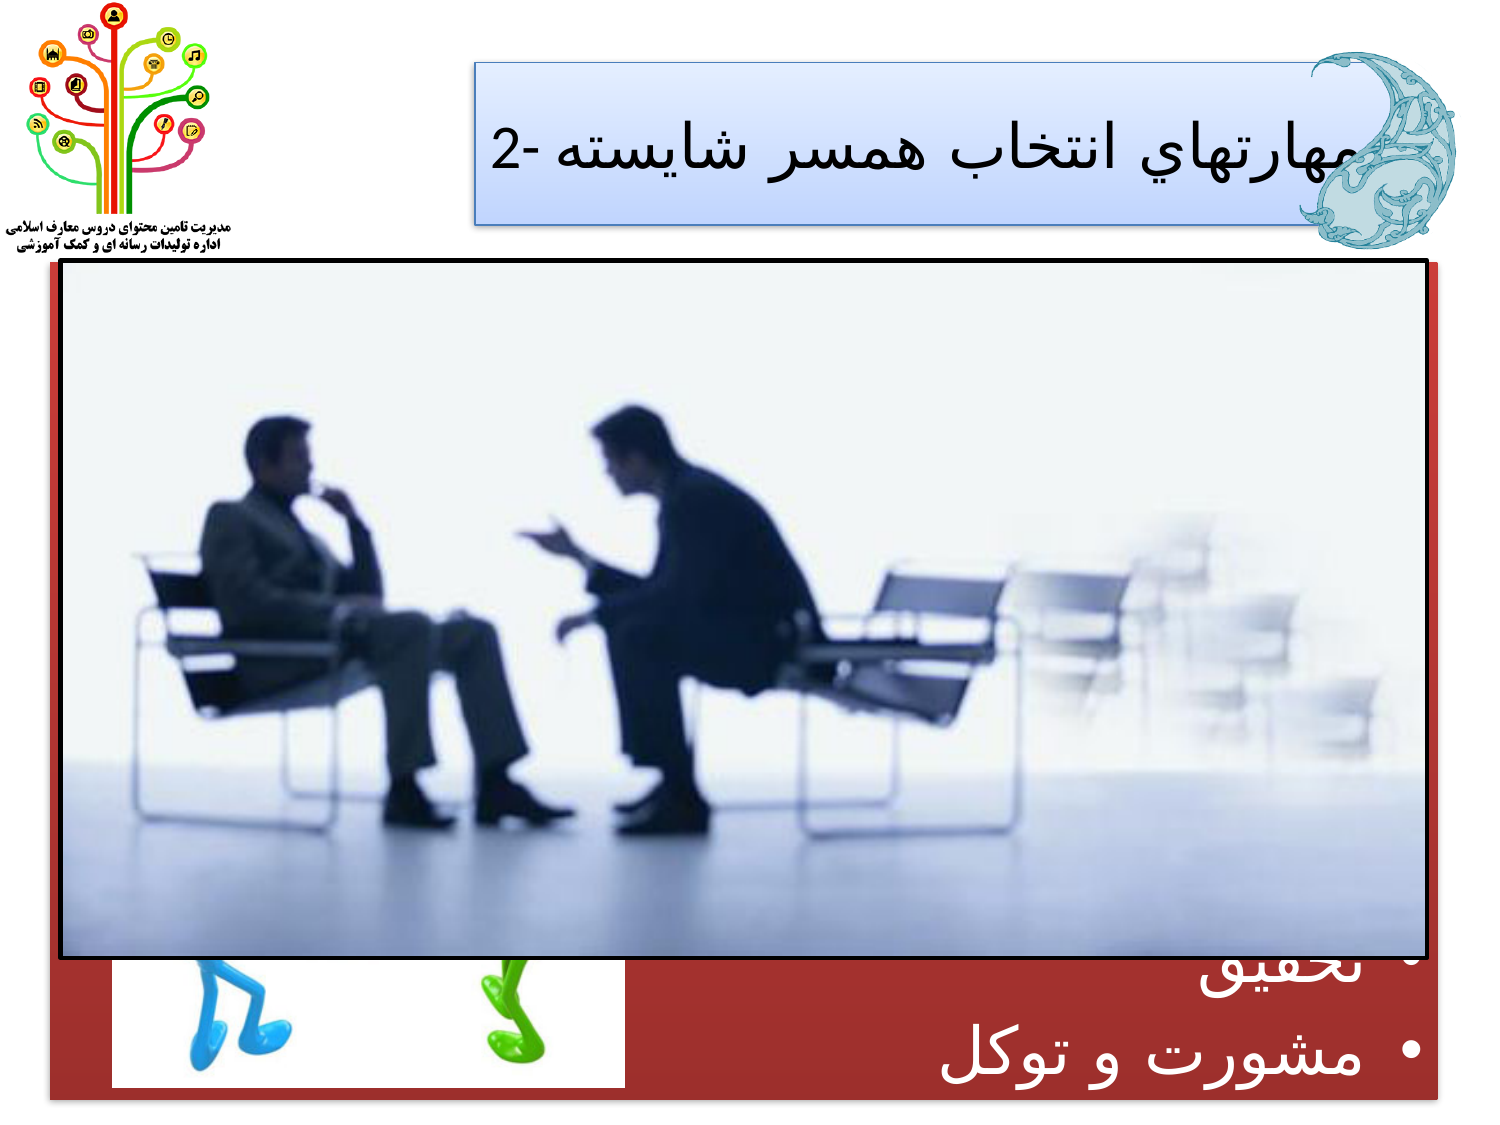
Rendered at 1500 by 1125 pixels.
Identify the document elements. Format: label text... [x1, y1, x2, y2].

text_box 2- مهارتهاي انتخاب همسر شايسته [474, 62, 1289, 226]
picture [1294, 49, 1463, 251]
picture [62, 262, 1426, 1088]
list گفتگو صداقت دقت در گفتار و رفتار تحقيق مشورت و توكل [50, 262, 1438, 1100]
picture [0, 0, 238, 258]
